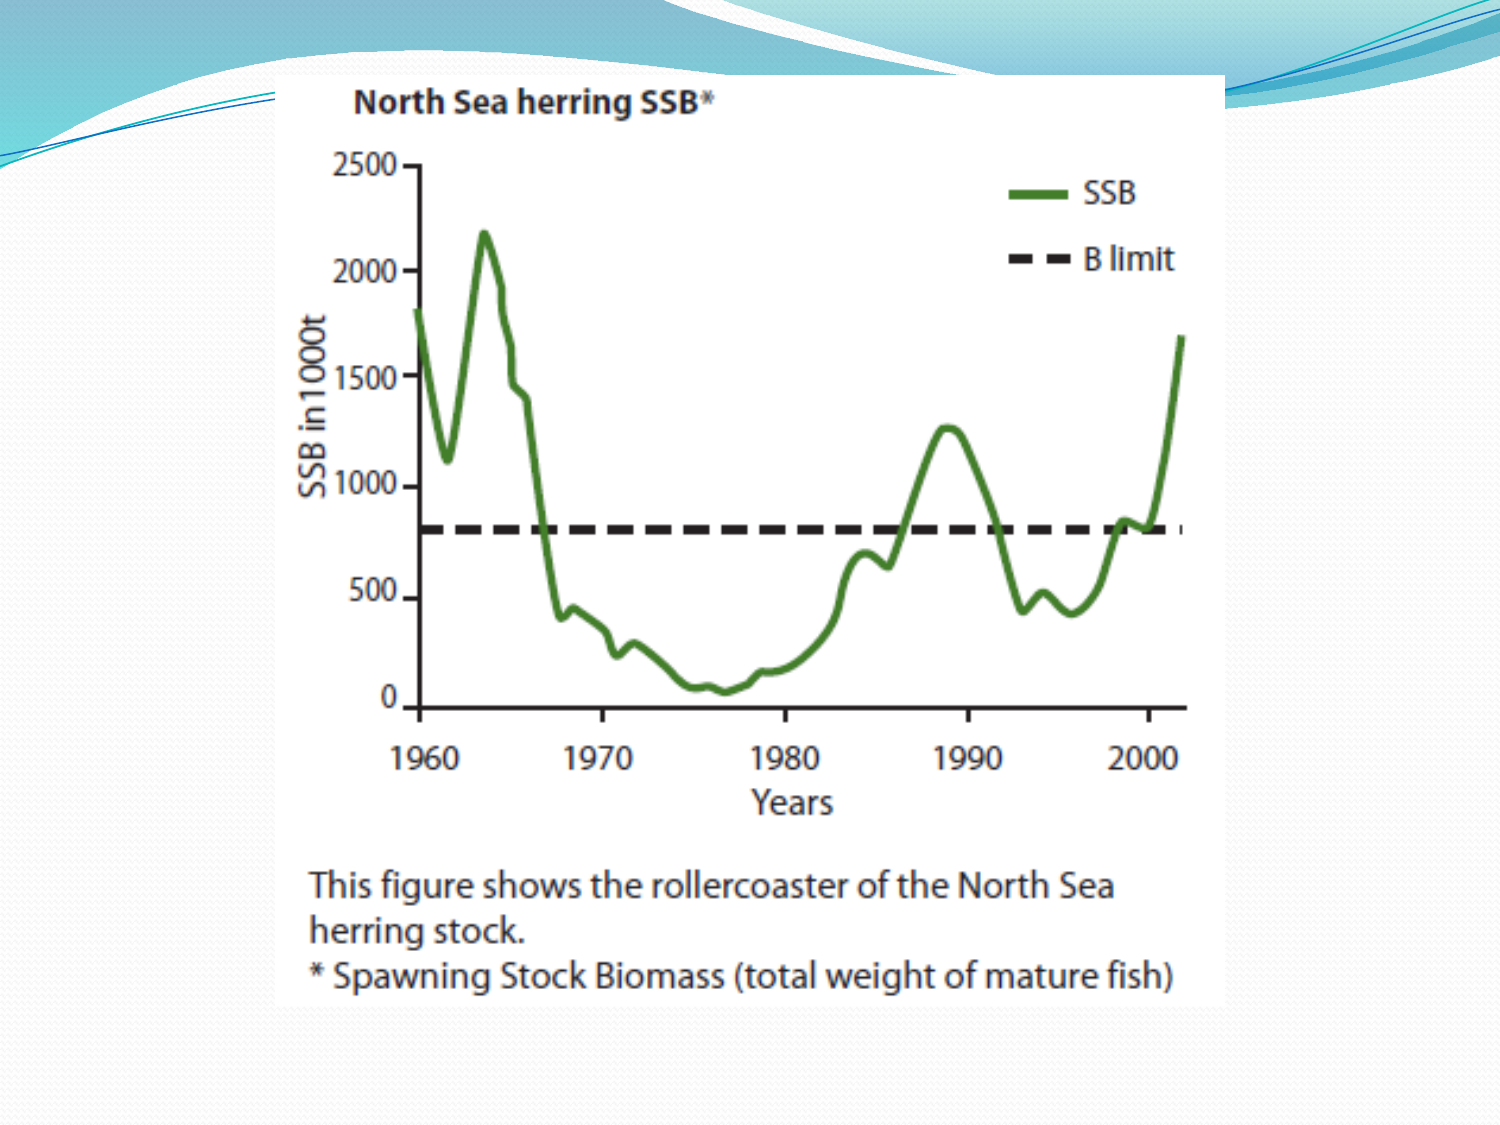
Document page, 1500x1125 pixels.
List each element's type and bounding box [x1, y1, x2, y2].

picture [274, 74, 1226, 1007]
